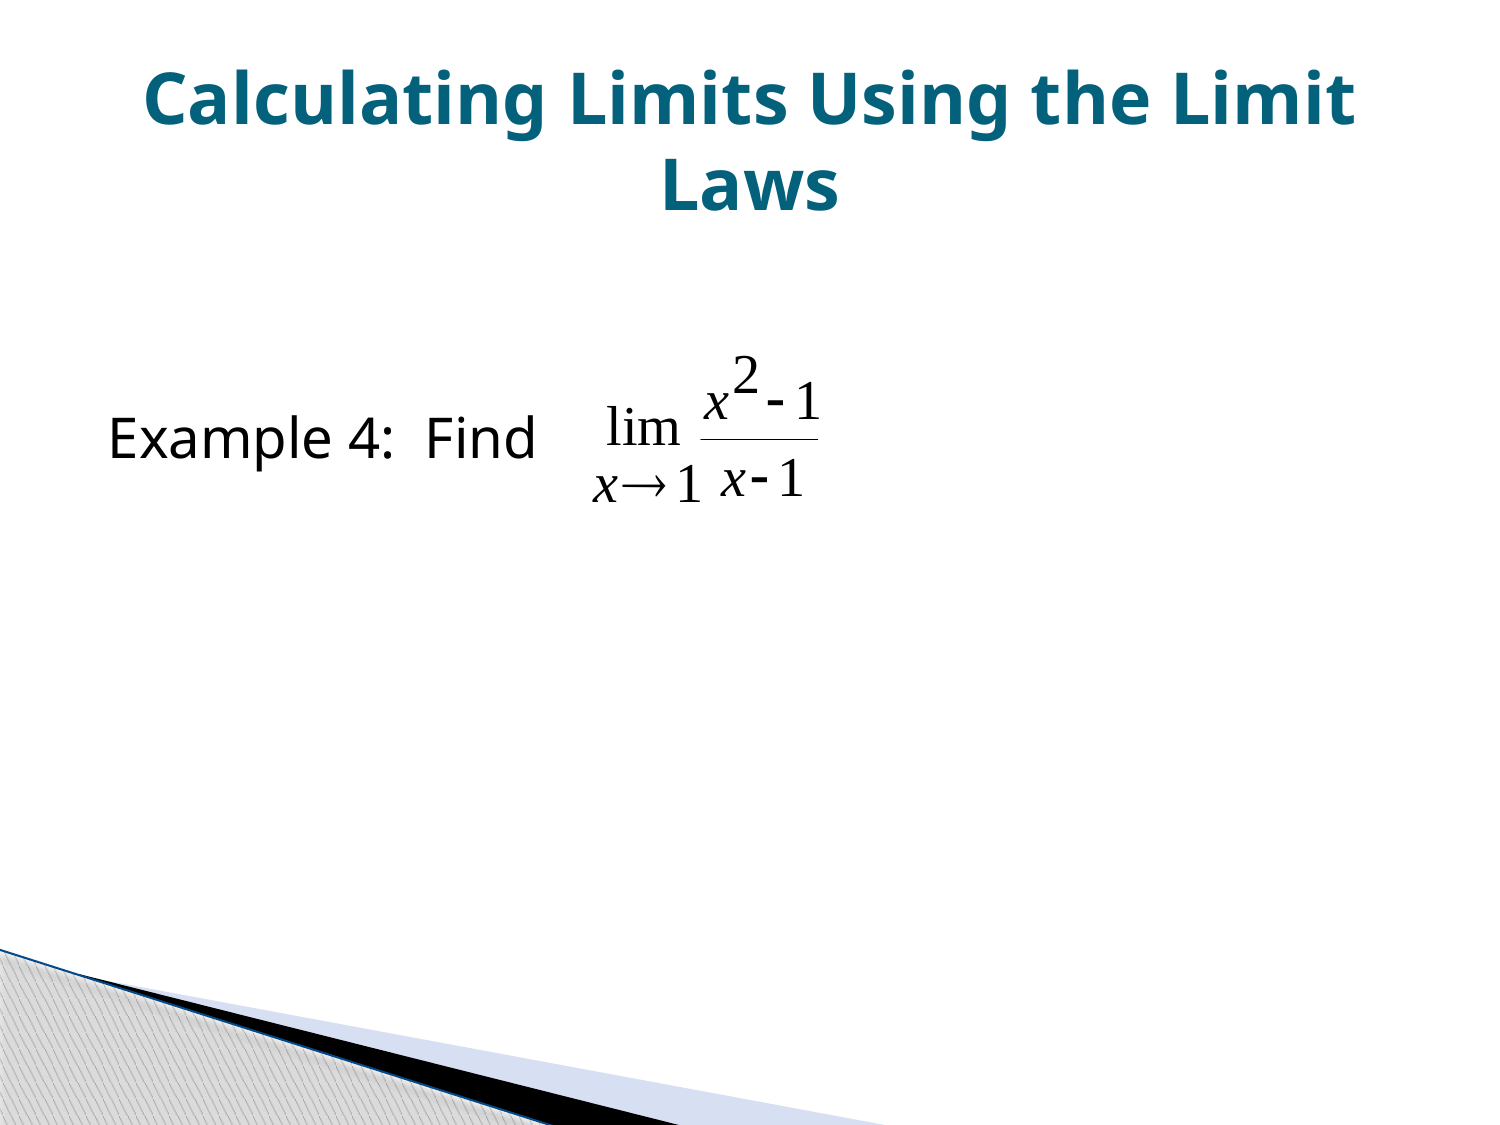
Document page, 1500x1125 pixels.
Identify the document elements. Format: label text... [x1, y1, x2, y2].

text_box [587, 349, 824, 509]
list Example 4: Find [75, 243, 1425, 986]
title Calculating Limits Using the Limit Laws [75, 45, 1425, 233]
